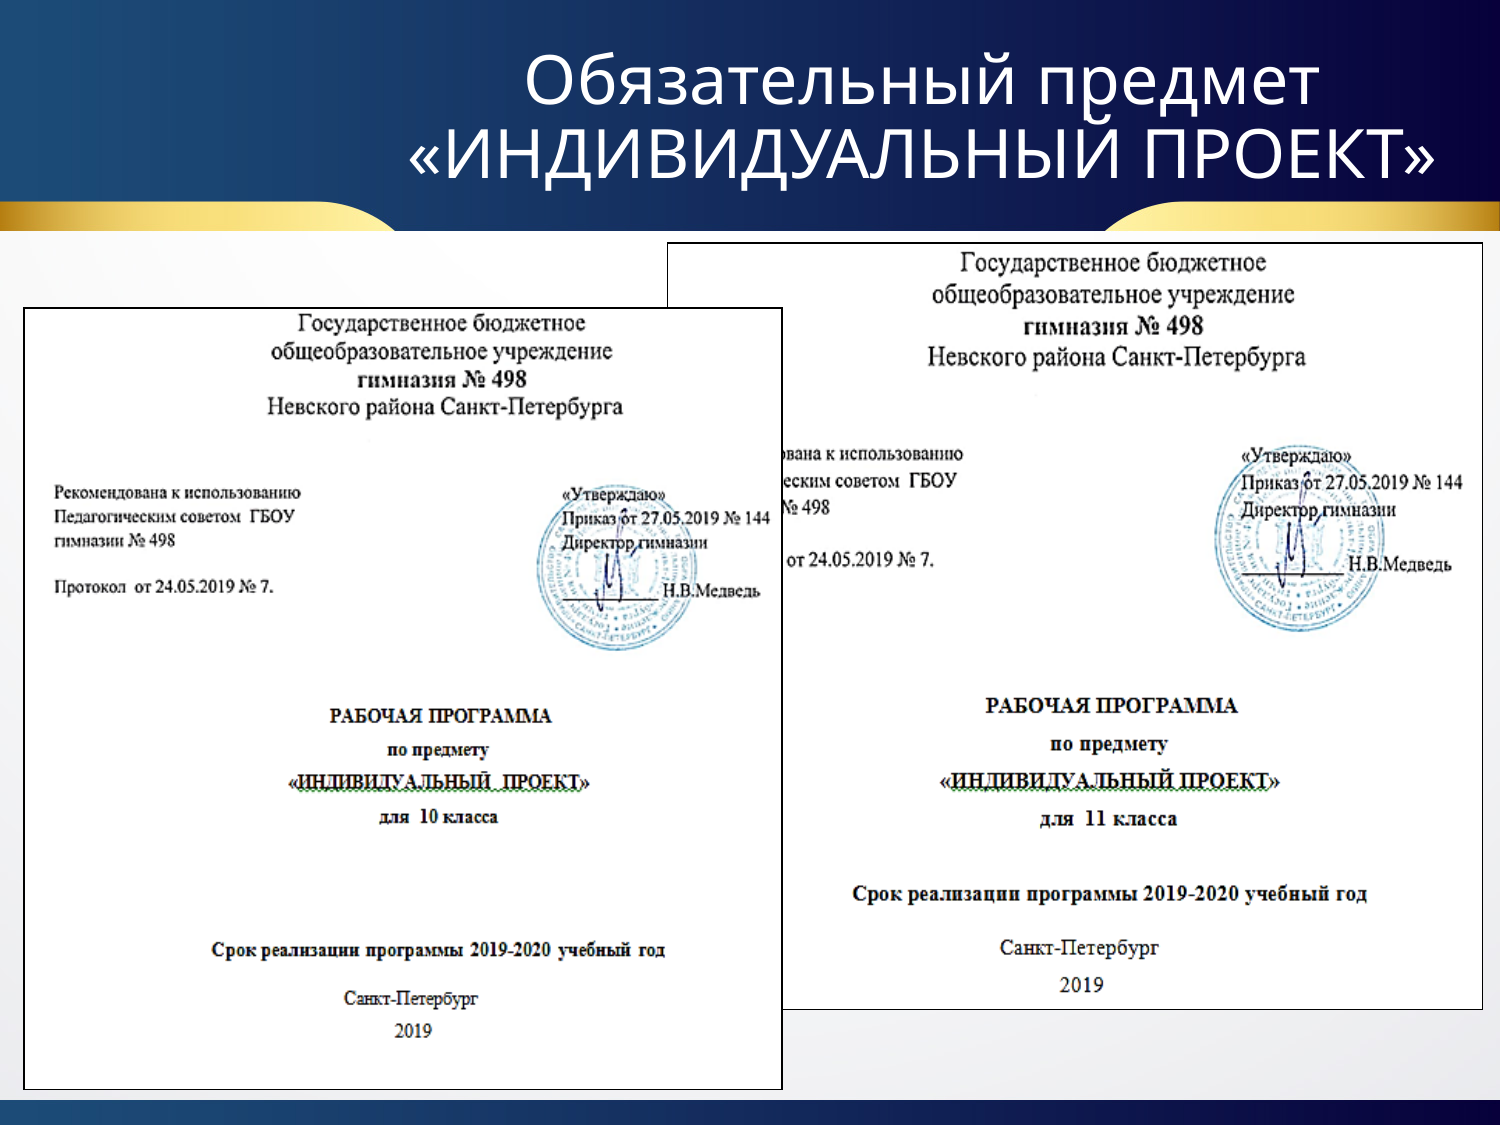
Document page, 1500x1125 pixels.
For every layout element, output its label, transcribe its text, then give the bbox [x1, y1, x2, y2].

title Обязательный предмет «ИНДИВИДУАЛЬНЫЙ ПРОЕКТ» [377, 10, 1468, 229]
picture [0, 0, 1500, 1125]
